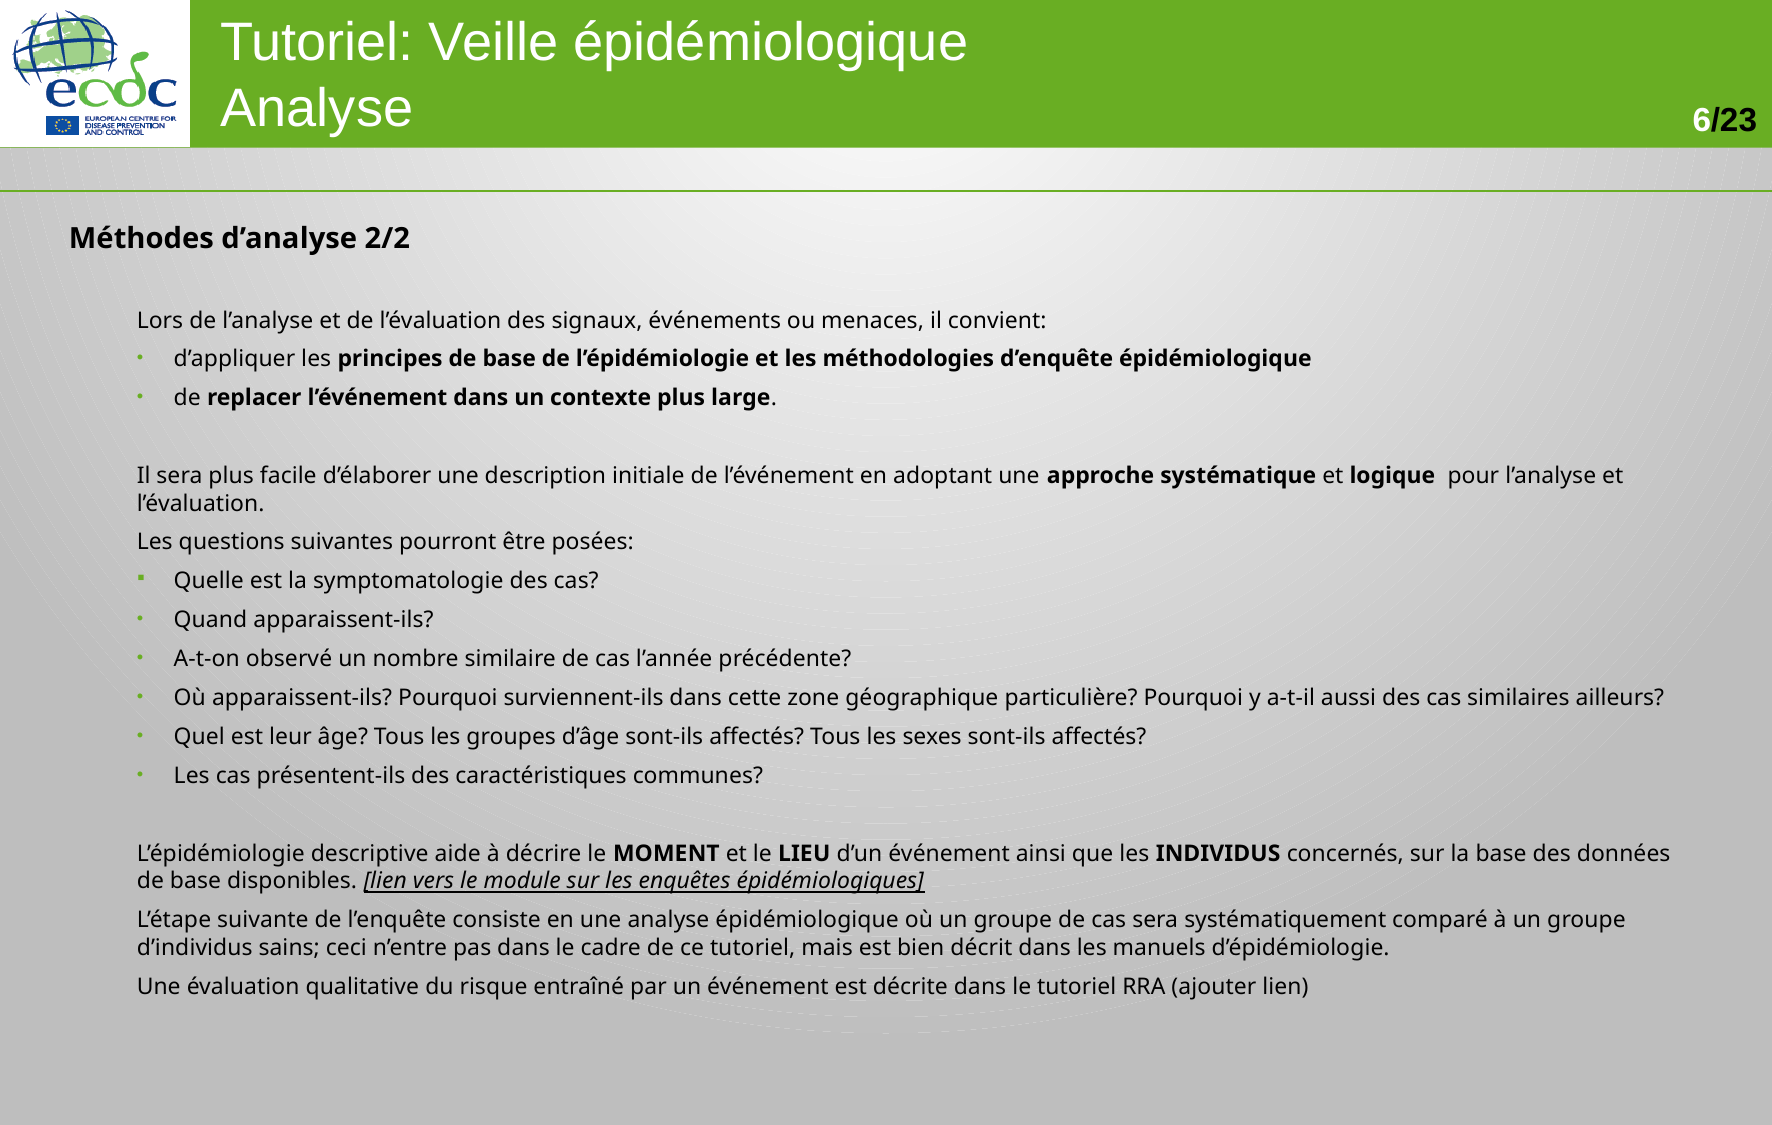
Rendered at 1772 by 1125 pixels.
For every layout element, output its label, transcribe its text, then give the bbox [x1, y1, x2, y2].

picture [0, 0, 190, 147]
text_box Méthodes d’analyse 2/2 Lors de l’analyse et de l’évaluation des signaux, événements ou menaces, il convient: d’appliquer les principes de base de l’épidémiologie et les méthodologies d’enquête épidémiologique de replacer l’événement dans un contexte plus large. Il sera plus facile d’élaborer une description initiale de l’événement en adoptant une approche systématique et logique pour l’analyse et l’évaluation. Les questions suivantes pourront être posées: Quelle est la symptomatologie des cas? Quand apparaissent-ils? A-t-on observé un nombre similaire de cas l’année précédente? Où apparaissent-ils? Pourquoi surviennent-ils dans cette zone géographique particulière? Pourquoi y a-t-il aussi des cas similaires ailleurs? Quel est leur âge? Tous les groupes d’âge sont-ils affectés? Tous les sexes sont-ils affectés? Les cas présentent-ils des caractéristiques communes? L’épidémiologie descriptive aide à décrire le MOMENT et le LIEU d’un événement ainsi que les INDIVIDUS concernés, sur la base des données de base disponibles. [lien vers le module sur les enquêtes épidémiologiques] L’étape suivante de l’enquête consiste en une analyse épidémiologique où un groupe de cas sera systématiquement comparé à un groupe d’individus sains; ceci n’entre pas dans le cadre de ce tutoriel, mais est bien décrit dans les manuels d’épidémiologie. Une évaluation qualitative du risque entraîné par un événement est décrite dans le tutoriel RRA (ajouter lien) [54, 212, 1714, 1125]
